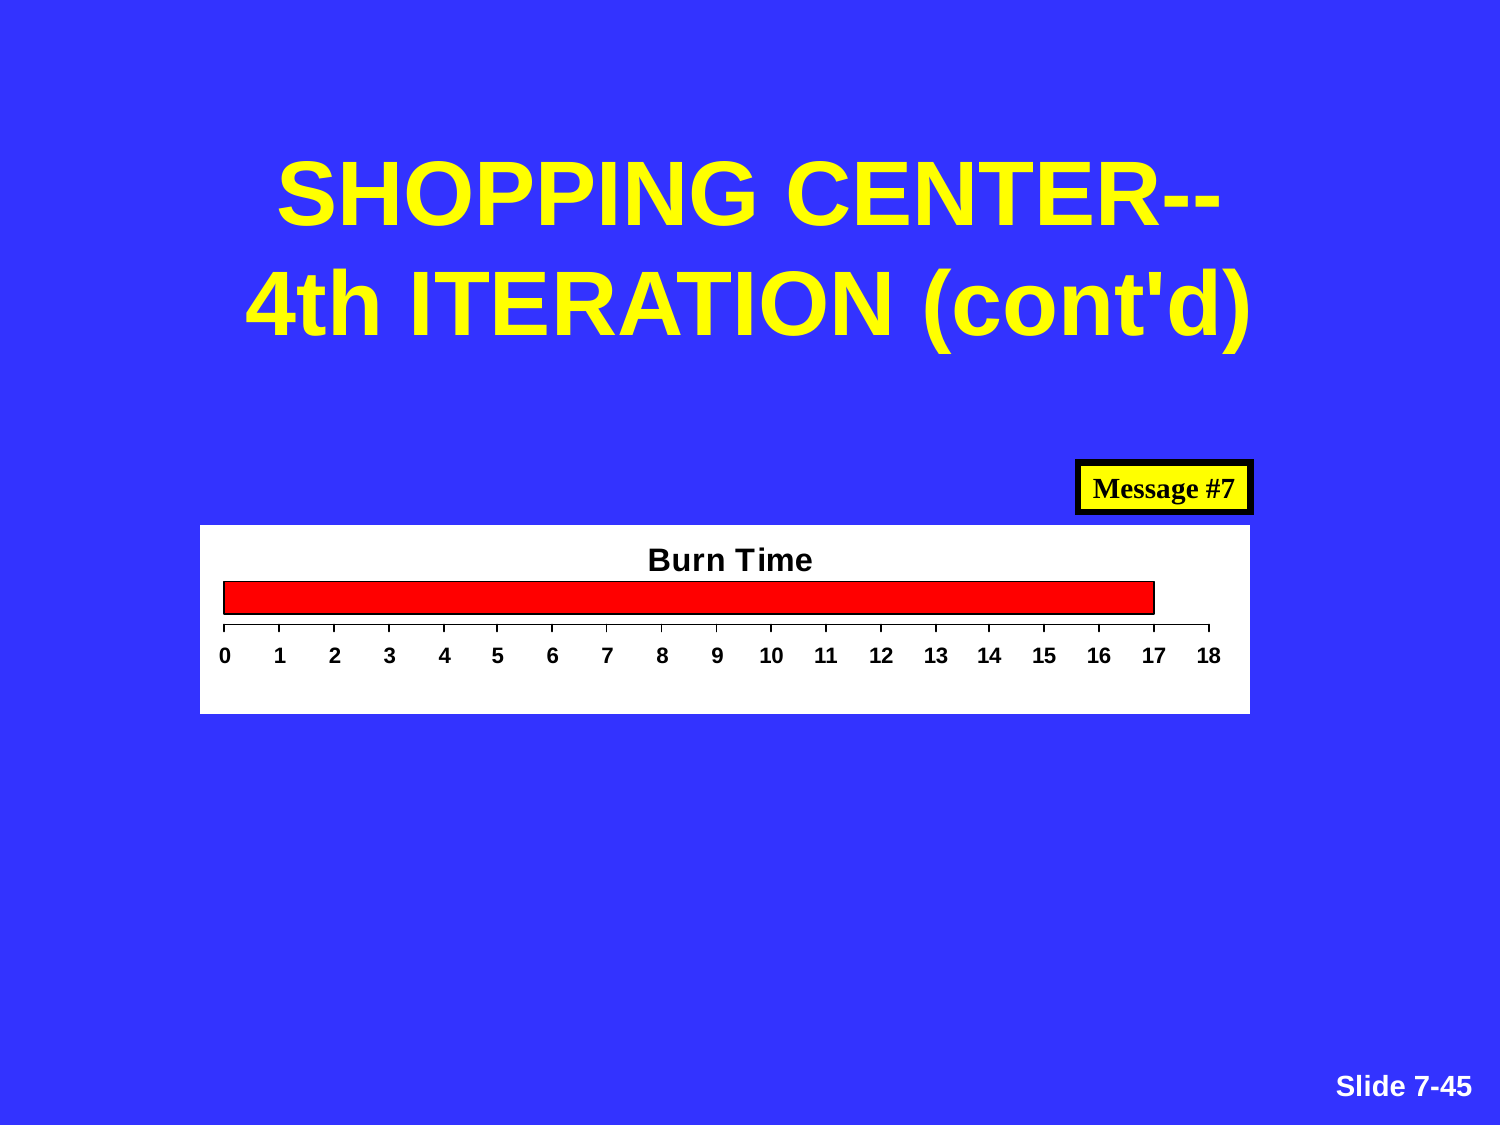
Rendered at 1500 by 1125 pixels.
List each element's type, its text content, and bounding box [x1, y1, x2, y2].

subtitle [199, 524, 1251, 715]
slide_number Slide 7-330 [1137, 1059, 1488, 1125]
text_box Message #7 [1078, 462, 1251, 513]
title SHOPPING CENTER-- 4th ITERATION (cont'd) [112, 137, 1388, 351]
